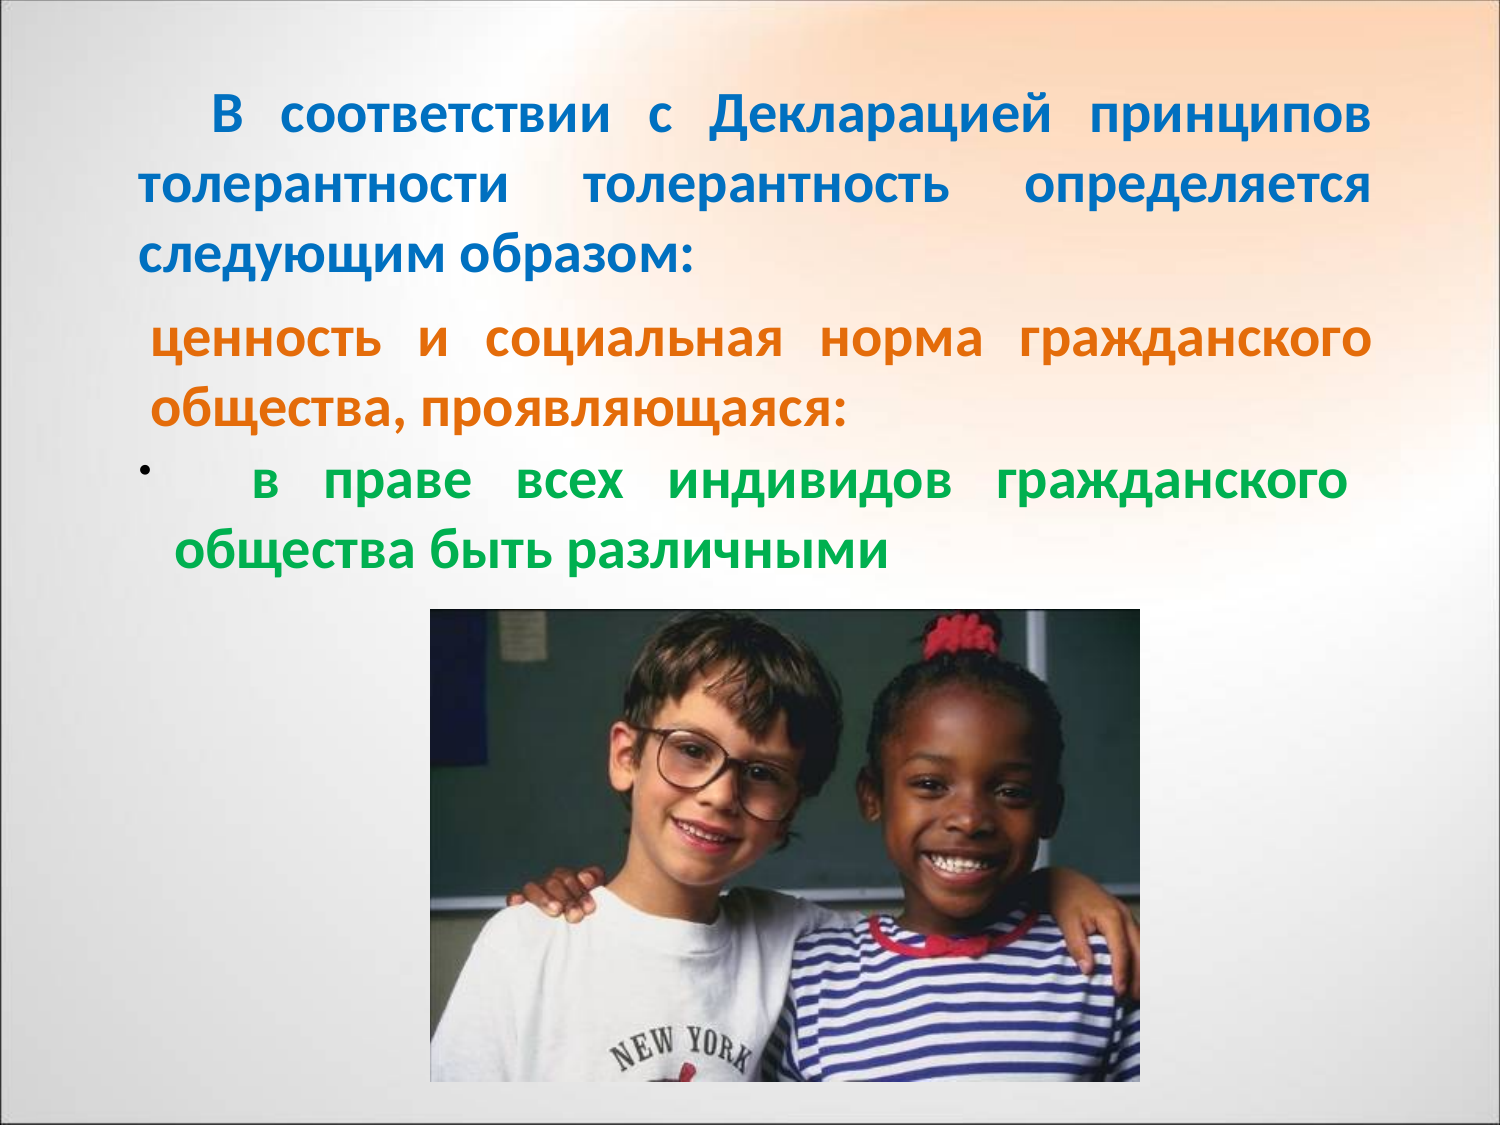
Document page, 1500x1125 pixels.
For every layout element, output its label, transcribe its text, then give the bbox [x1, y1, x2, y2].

text_box в праве всех индивидов гражданского общества быть различными [123, 432, 1365, 588]
picture [0, 0, 1500, 1125]
text_box ценность и социальная норма гражданского общества, проявляющаяся: [135, 290, 1388, 446]
text_box В соответствии с Декларацией принципов толерантности толерантность определяется следующим образом: [123, 66, 1388, 292]
